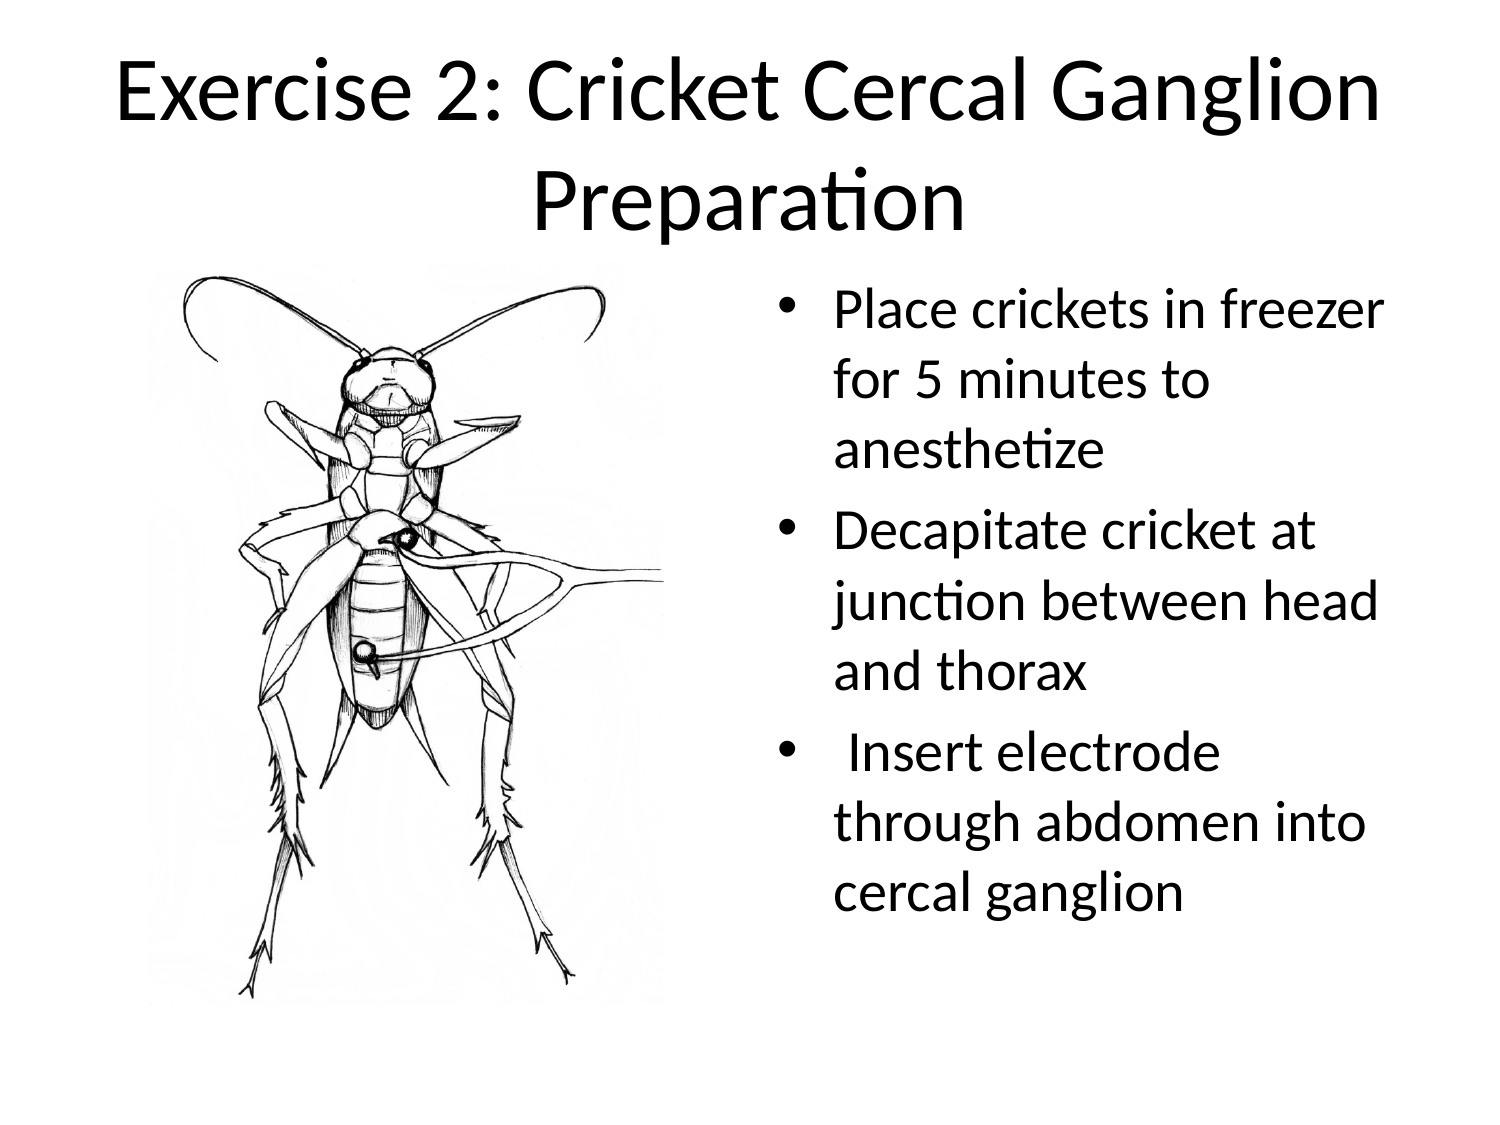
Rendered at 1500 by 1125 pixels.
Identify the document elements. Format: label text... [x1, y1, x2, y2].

list Place crickets in freezer for 5 minutes to anesthetize Decapitate cricket at junction between head and thorax Insert electrode through abdomen into cercal ganglion [762, 262, 1425, 1005]
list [148, 262, 665, 1006]
title Exercise 2: Cricket Cercal Ganglion Preparation [75, 45, 1425, 233]
